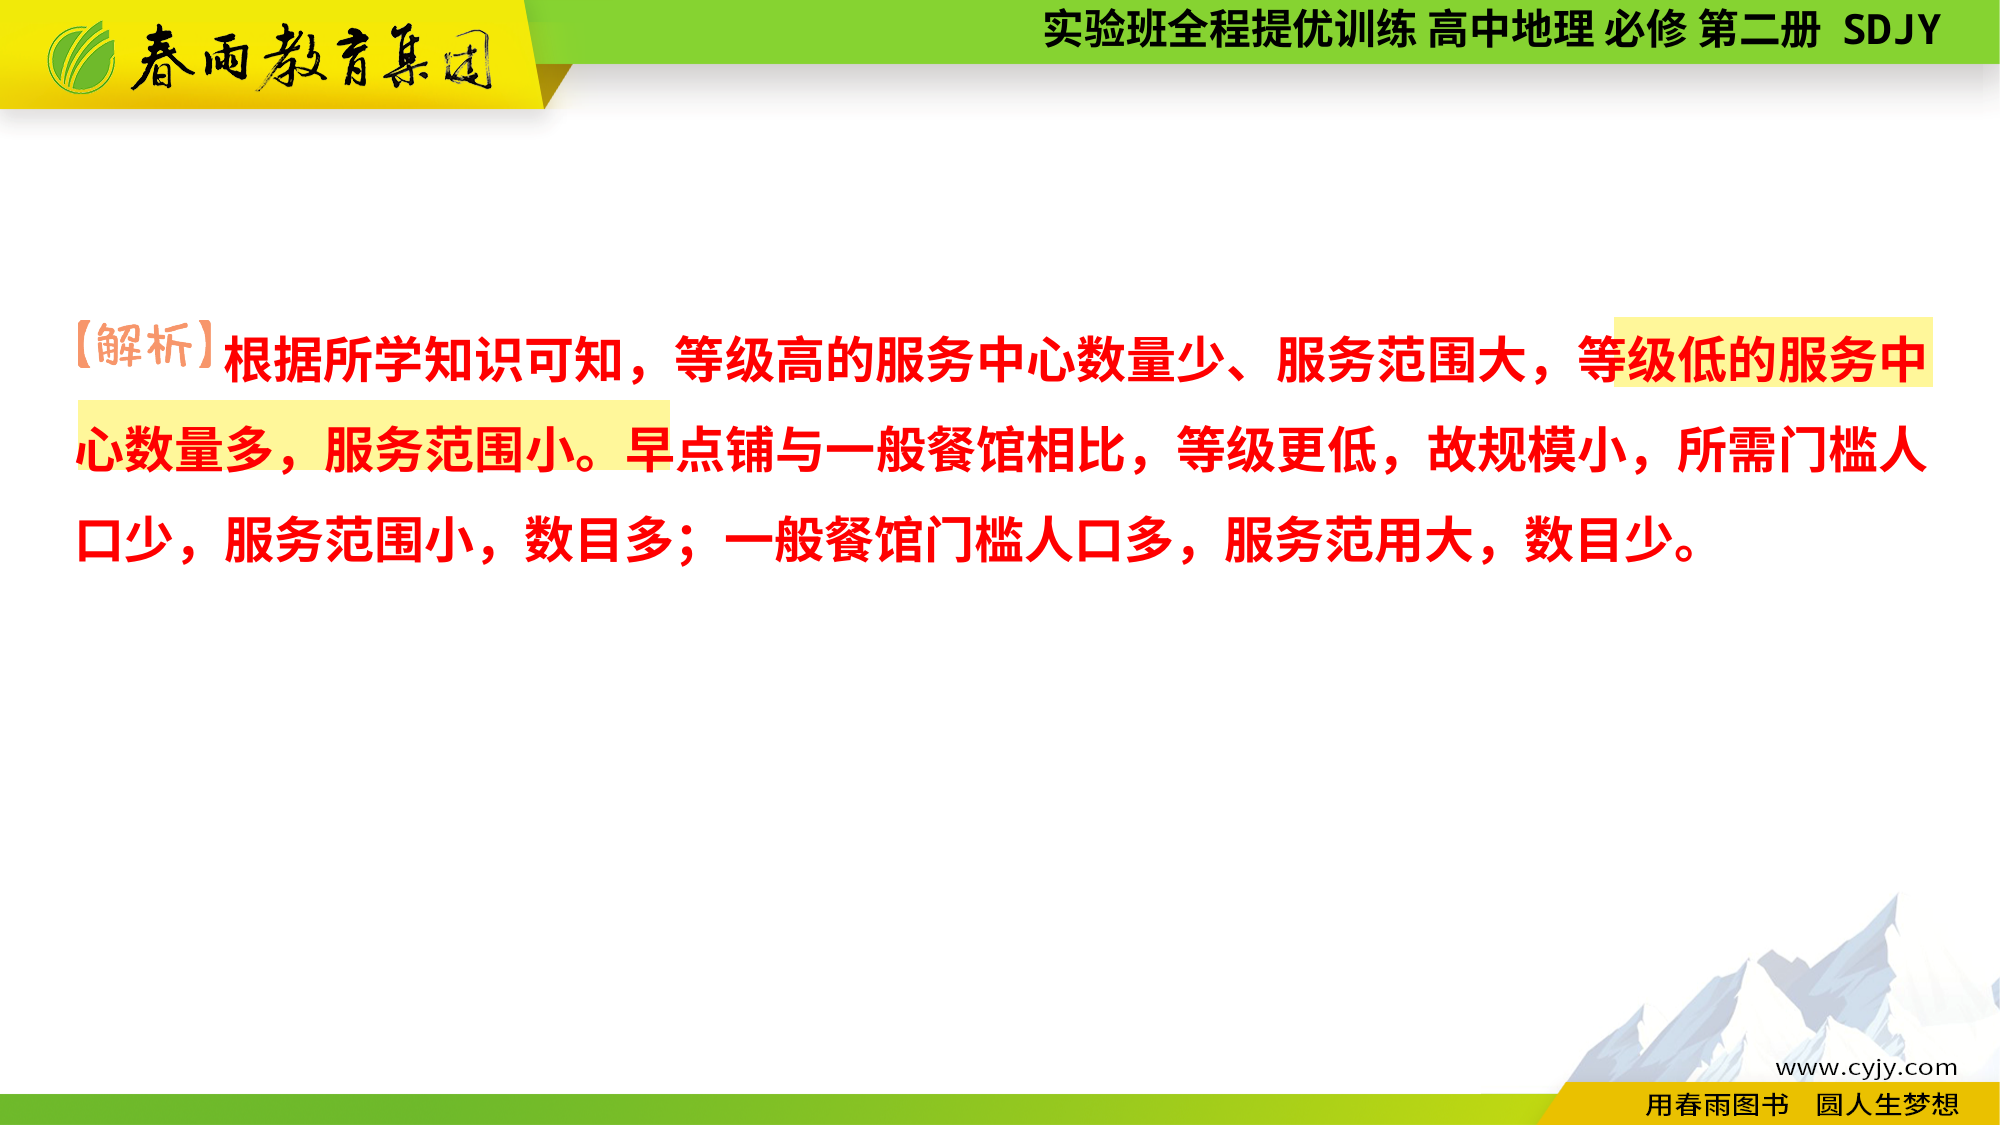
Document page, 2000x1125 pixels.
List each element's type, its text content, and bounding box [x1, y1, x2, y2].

picture [0, 0, 2000, 1125]
list 根据所学知识可知，等级高的服务中心数量少、服务范围大，等级低的服务中心数量多，服务范围小。早点铺与一般餐馆相比，等级更低，故规模小，所需门槛人口少，服务范围小，数目多；一般餐馆门槛人口多，服务范用大，数目少。 [59, 290, 1944, 579]
